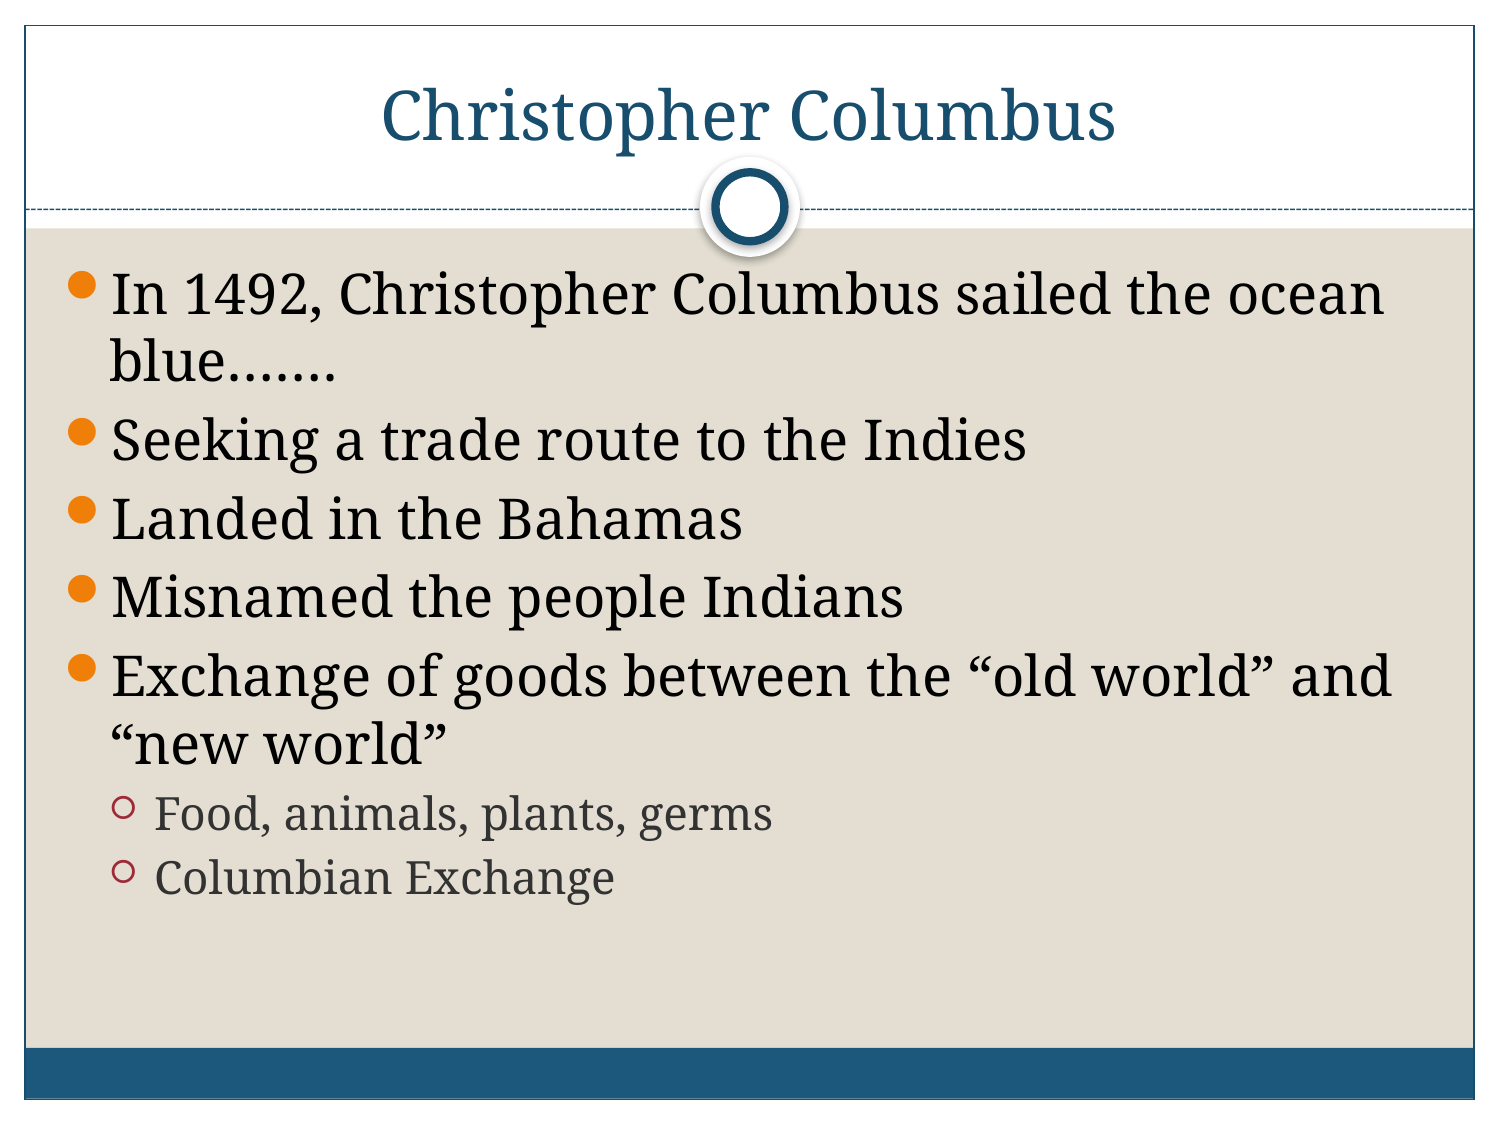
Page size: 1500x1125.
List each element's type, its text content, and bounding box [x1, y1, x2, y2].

title Christopher Columbus [49, 37, 1450, 162]
list In 1492, Christopher Columbus sailed the ocean blue……. Seeking a trade route to the Indies Landed in the Bahamas Misnamed the people Indians Exchange of goods between the “old world” and “new world” Food, animals, plants, germs Columbian Exchange [49, 250, 1445, 1001]
